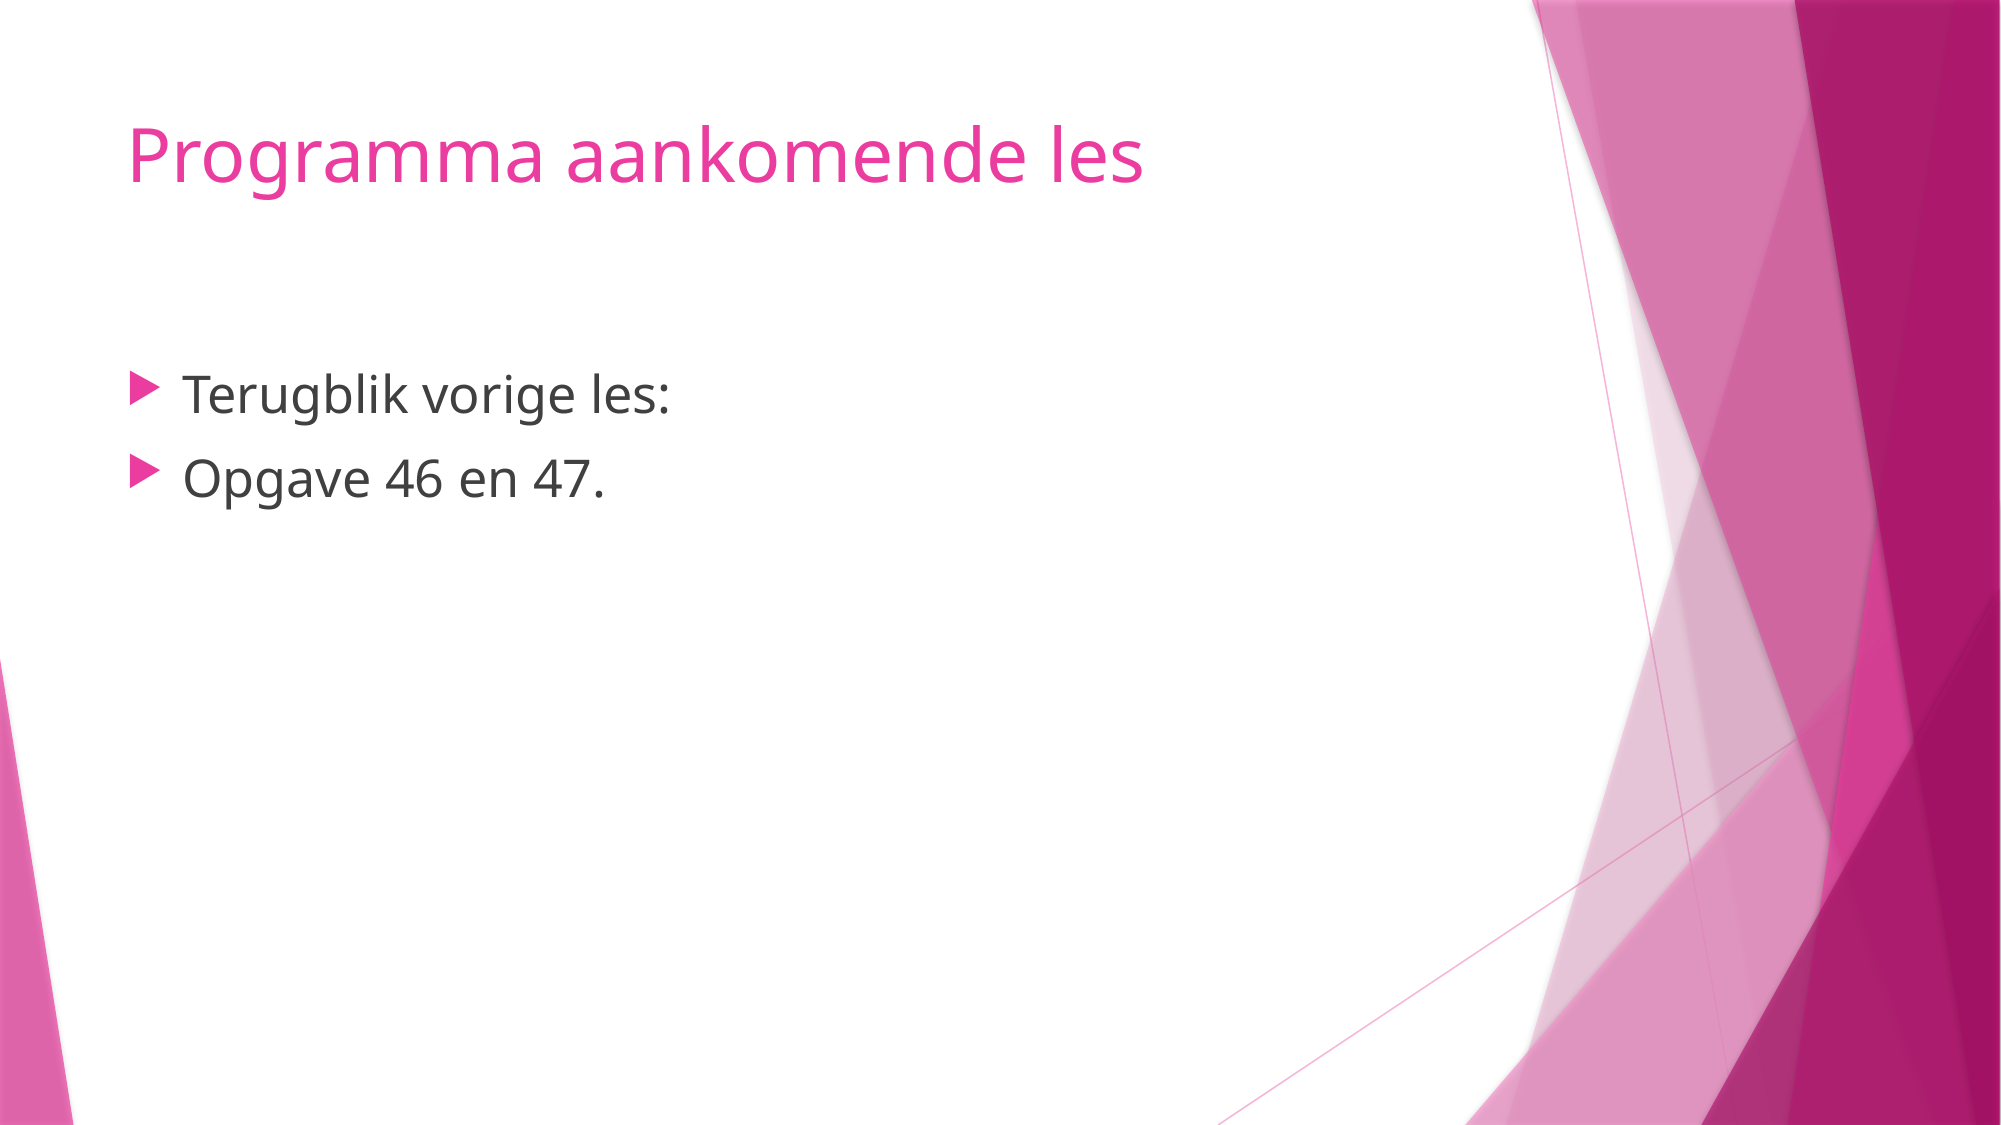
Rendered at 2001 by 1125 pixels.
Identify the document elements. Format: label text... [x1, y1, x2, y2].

title Programma aankomende les [111, 99, 1522, 317]
list Terugblik vorige les: Opgave 46 en 47. [111, 354, 1522, 992]
